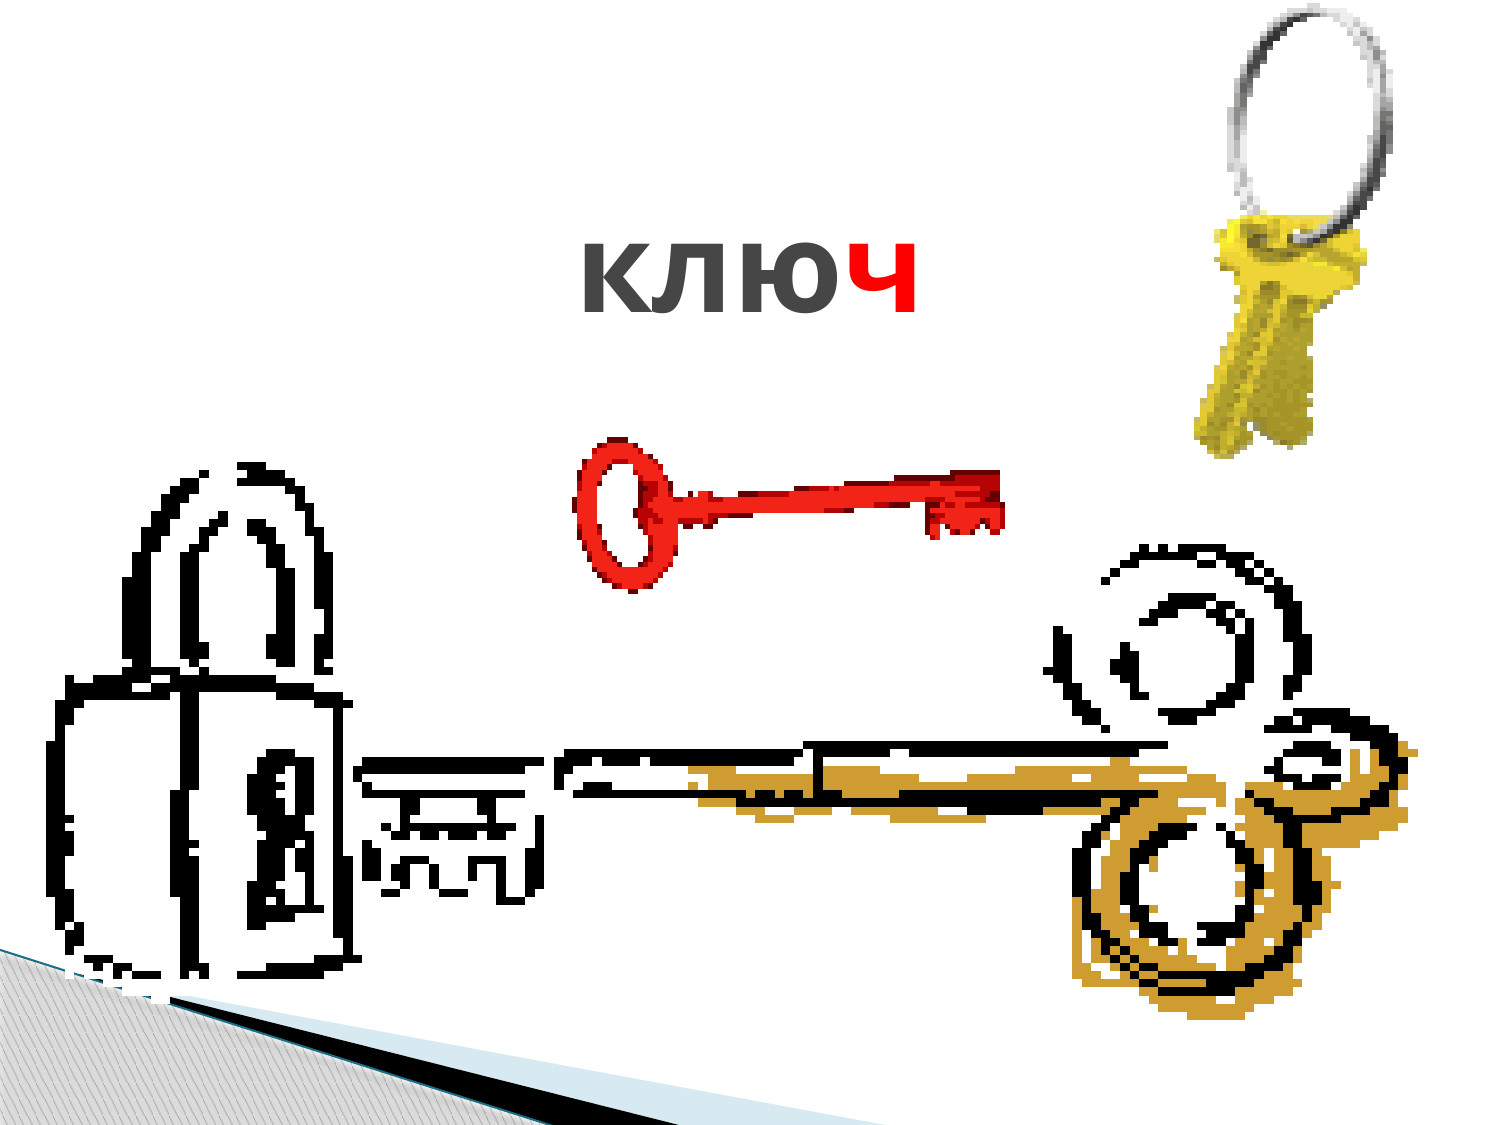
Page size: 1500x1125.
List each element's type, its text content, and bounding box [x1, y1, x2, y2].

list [46, 421, 1419, 1029]
picture [491, 0, 1500, 762]
title ключ [75, 115, 1095, 411]
